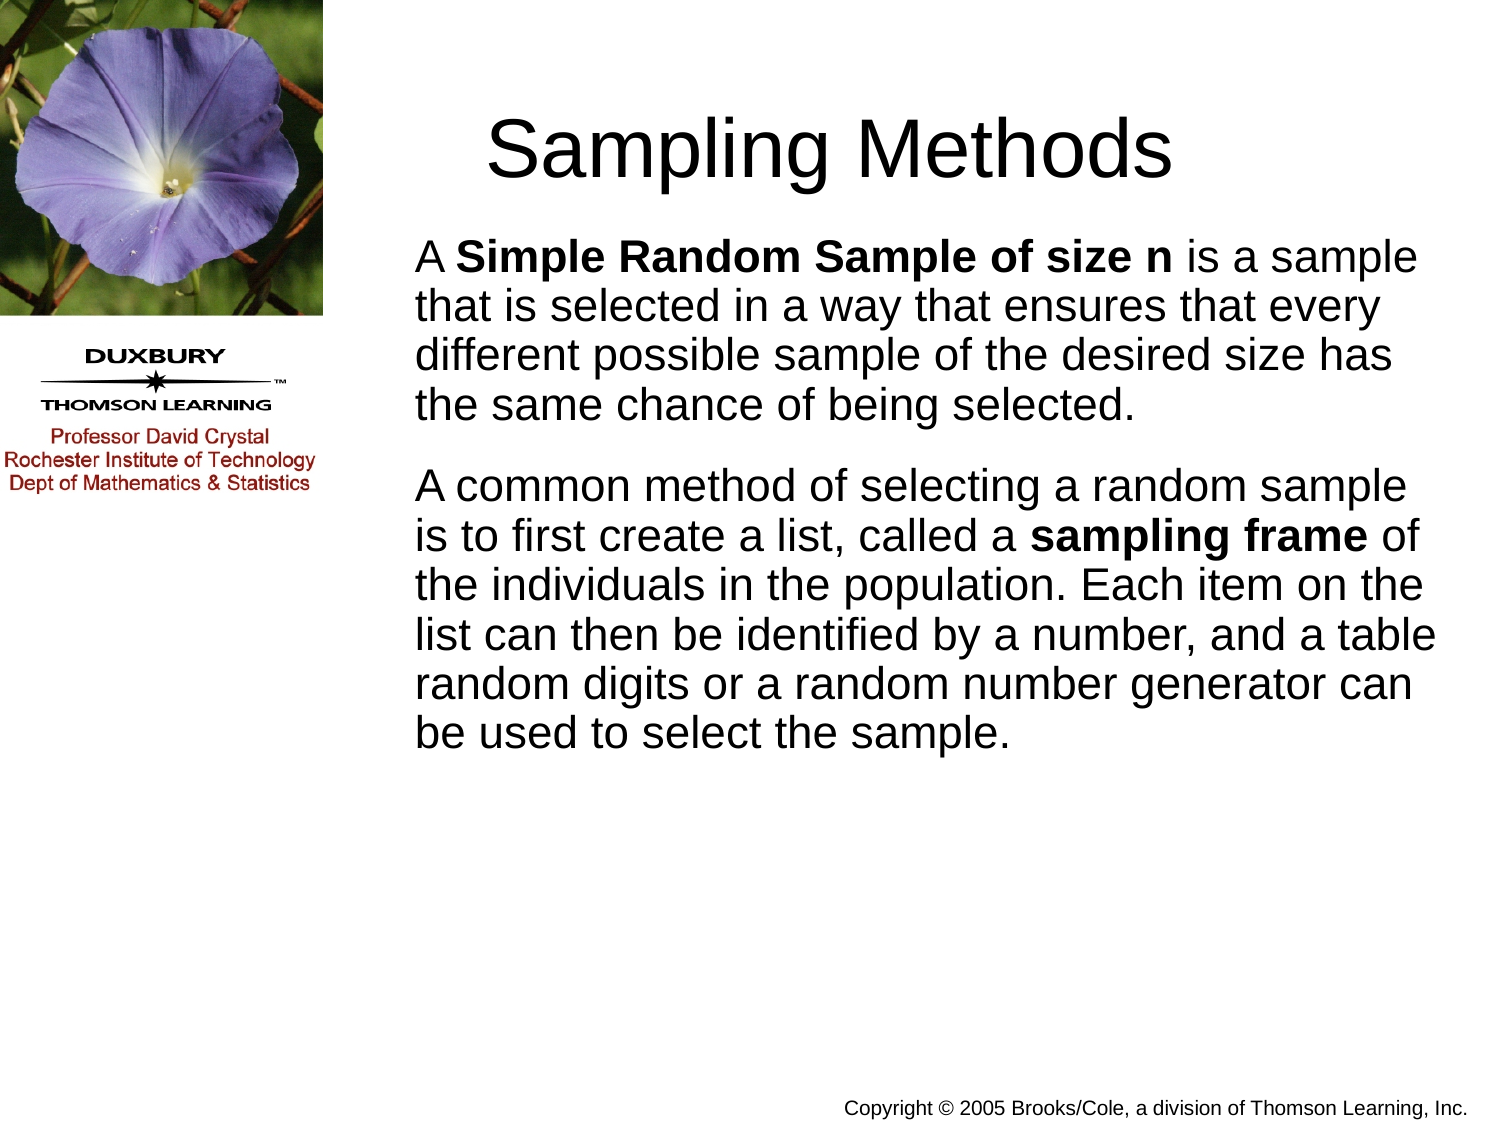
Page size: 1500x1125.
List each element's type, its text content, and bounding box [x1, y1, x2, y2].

list A Simple Random Sample of size n is a sample that is selected in a way that ensures that every different possible sample of the desired size has the same chance of being selected. A common method of selecting a random sample is to first create a list, called a sampling frame of the individuals in the population. Each item on the list can then be identified by a number, and a table random digits or a random number generator can be used to select the sample. [399, 224, 1463, 1076]
picture [0, 0, 323, 499]
title Sampling Methods [192, 49, 1468, 238]
